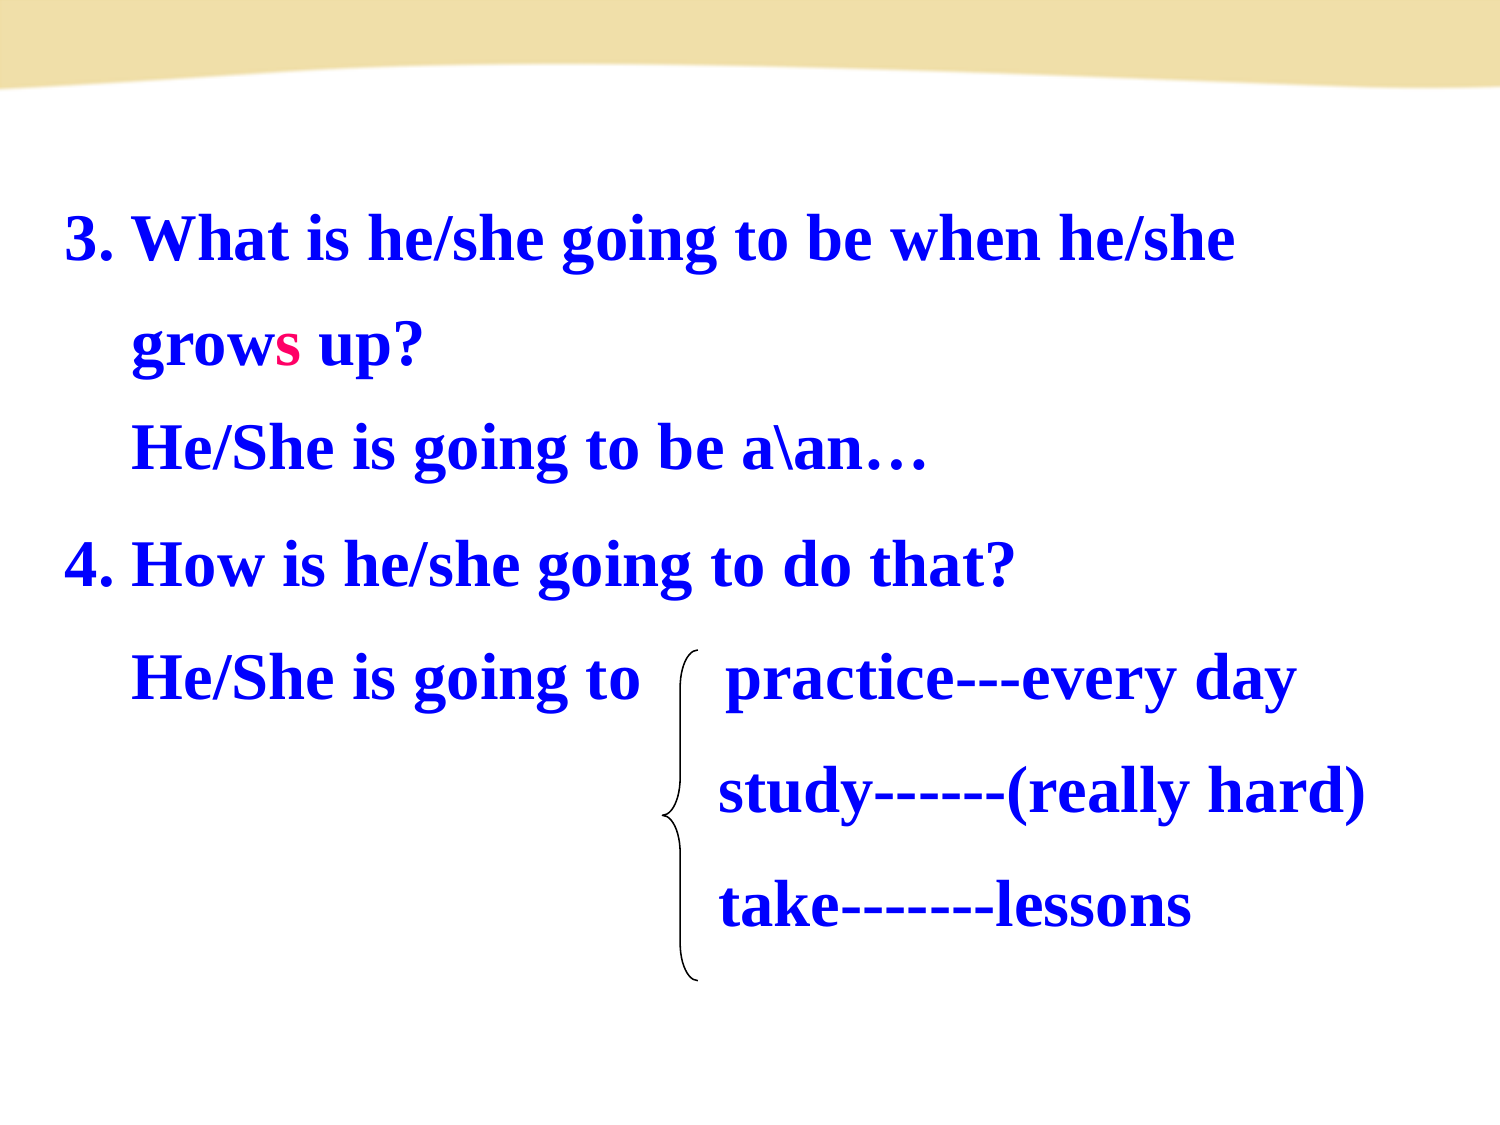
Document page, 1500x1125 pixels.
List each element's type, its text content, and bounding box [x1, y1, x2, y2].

text_box 4. How is he/she going to do that? He/She is going to practice---every day study------(really hard) take-------lessons [50, 512, 1500, 947]
text_box [662, 649, 698, 981]
text_box 3. What is he/she going to be when he/she grows up? He/She is going to be a\an… [49, 162, 1388, 490]
picture [0, 0, 1500, 1125]
